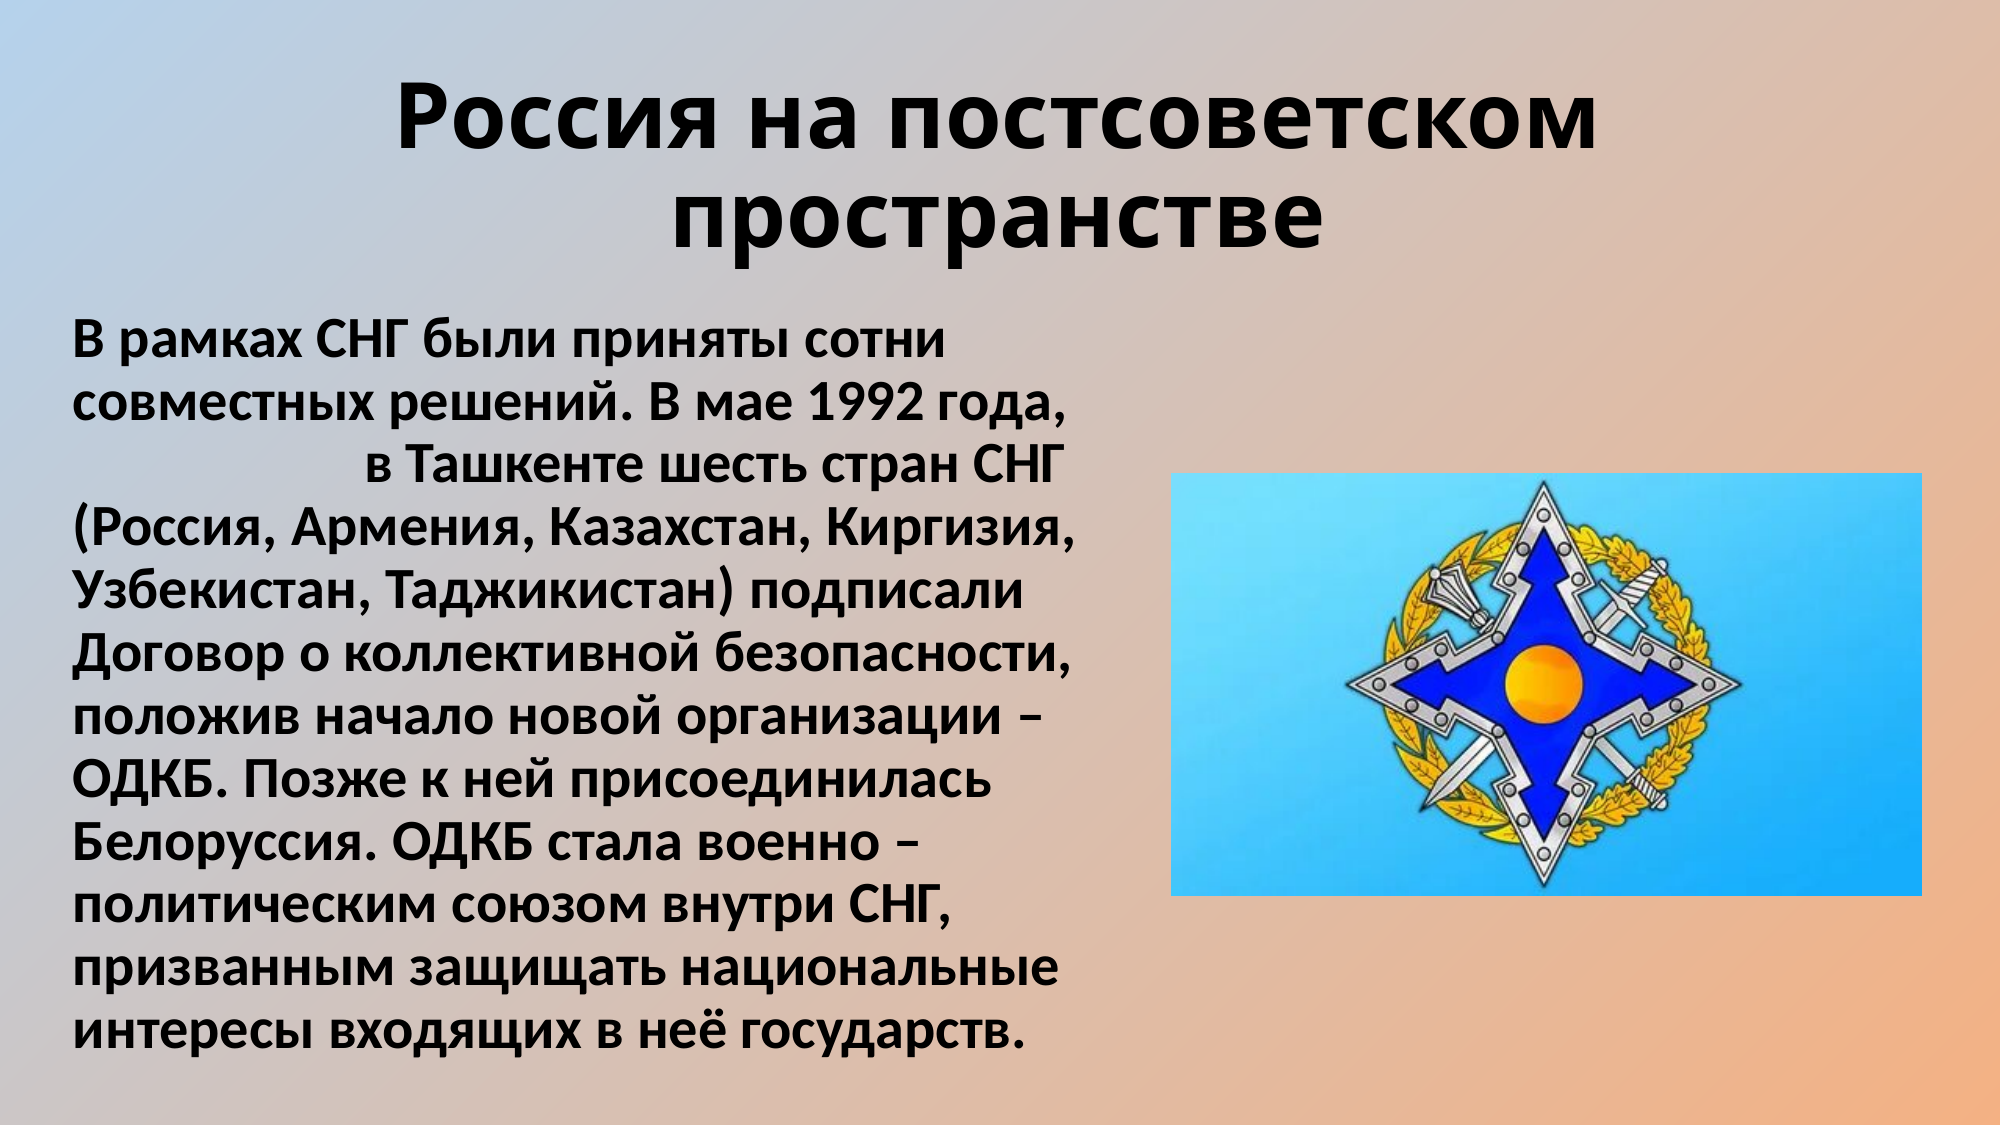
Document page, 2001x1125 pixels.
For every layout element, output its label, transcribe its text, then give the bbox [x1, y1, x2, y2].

picture [1171, 473, 1922, 896]
list В рамках СНГ были приняты сотни совместных решений. В мае 1992 года, в Ташкенте шесть стран СНГ (Россия, Армения, Казахстан, Киргизия, Узбекистан, Таджикистан) подписали Договор о коллективной безопасности, положив начало новой организации – ОДКБ. Позже к ней присоединилась Белоруссия. ОДКБ стала военно – политическим союзом внутри СНГ, призванным защищать национальные интересы входящих в неё государств. [57, 299, 1152, 1070]
title Россия на постсоветском пространстве [57, 59, 1938, 278]
